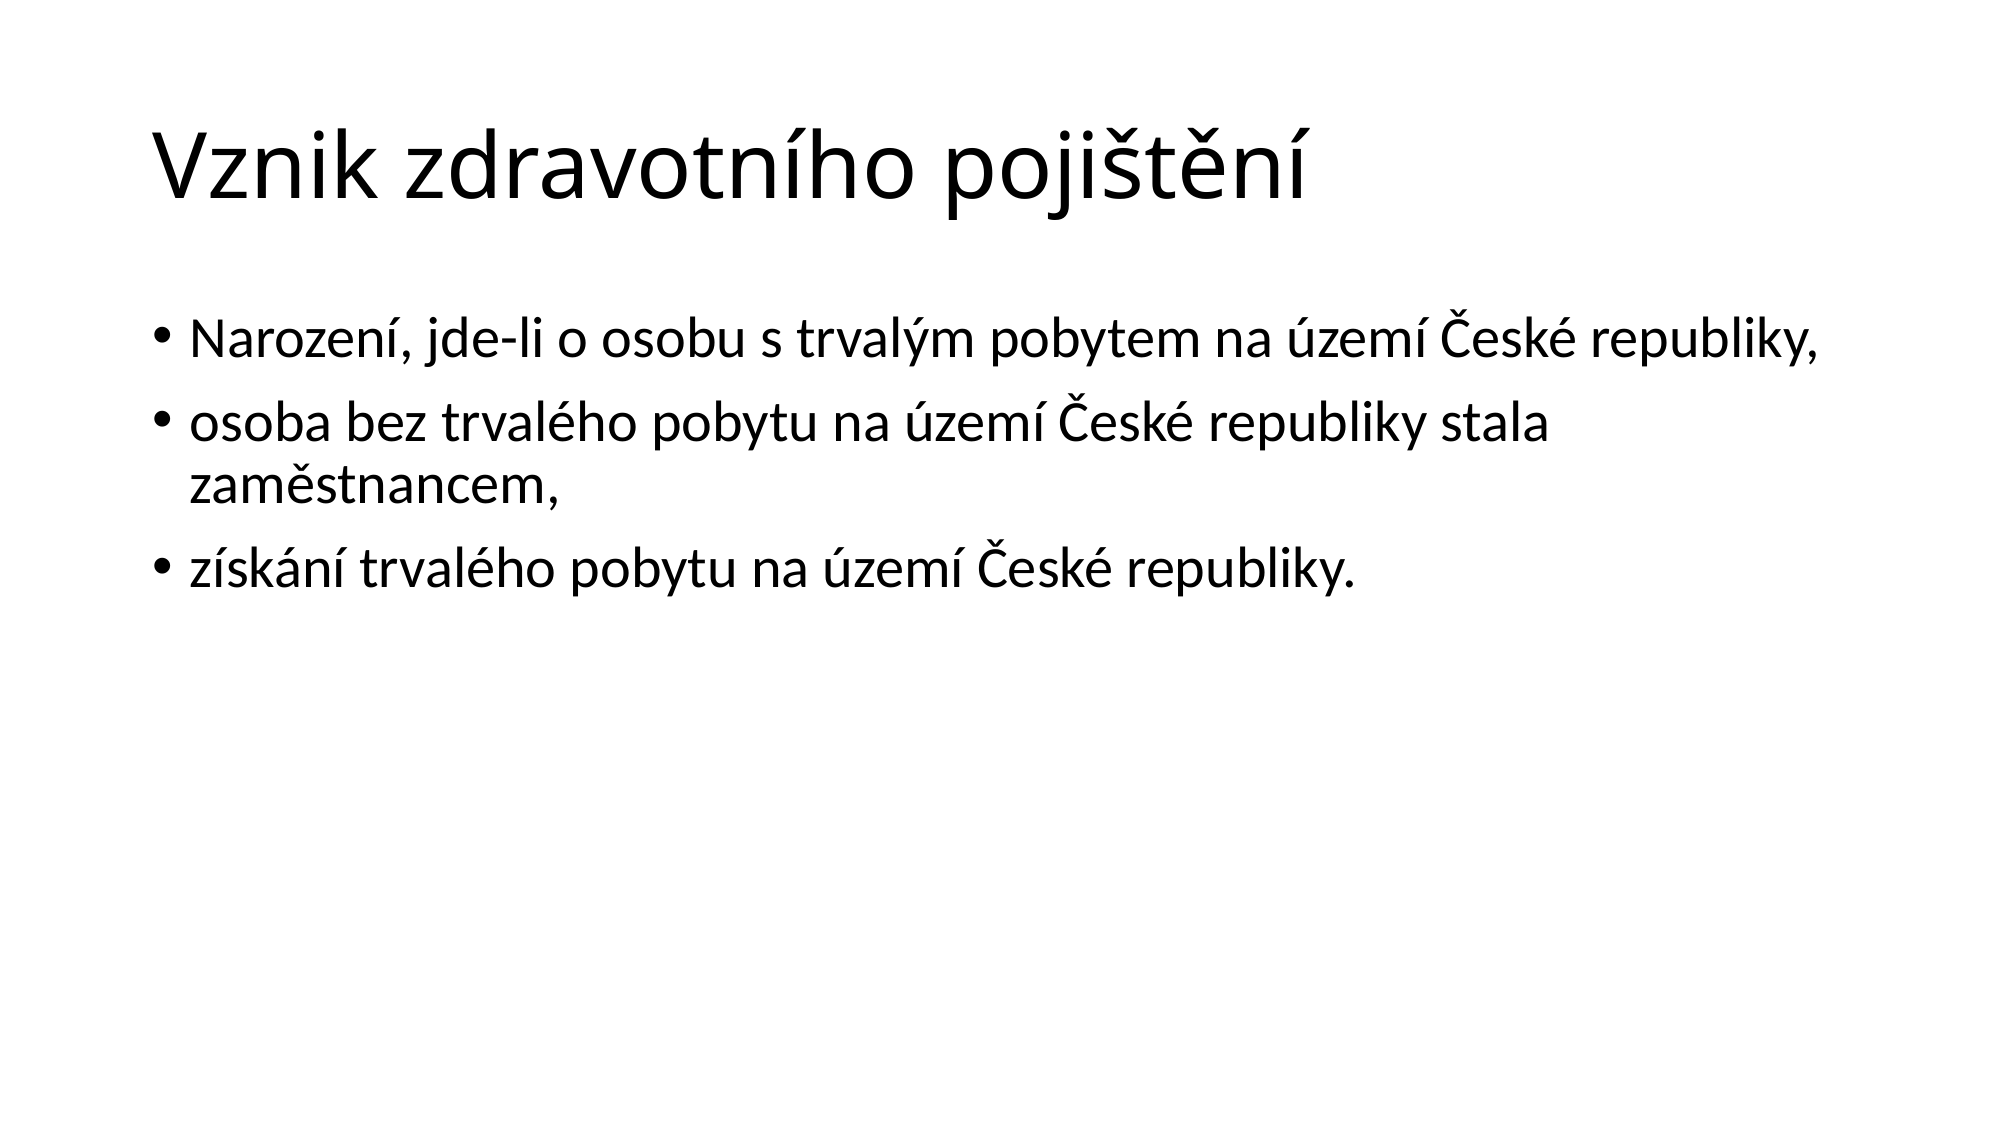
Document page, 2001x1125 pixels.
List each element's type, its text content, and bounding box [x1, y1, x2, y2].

list Narození, jde-li o osobu s trvalým pobytem na území České republiky, osoba bez trvalého pobytu na území České republiky stala zaměstnancem, získání trvalého pobytu na území České republiky. [137, 299, 1863, 1014]
title Vznik zdravotního pojištění [137, 59, 1863, 278]
